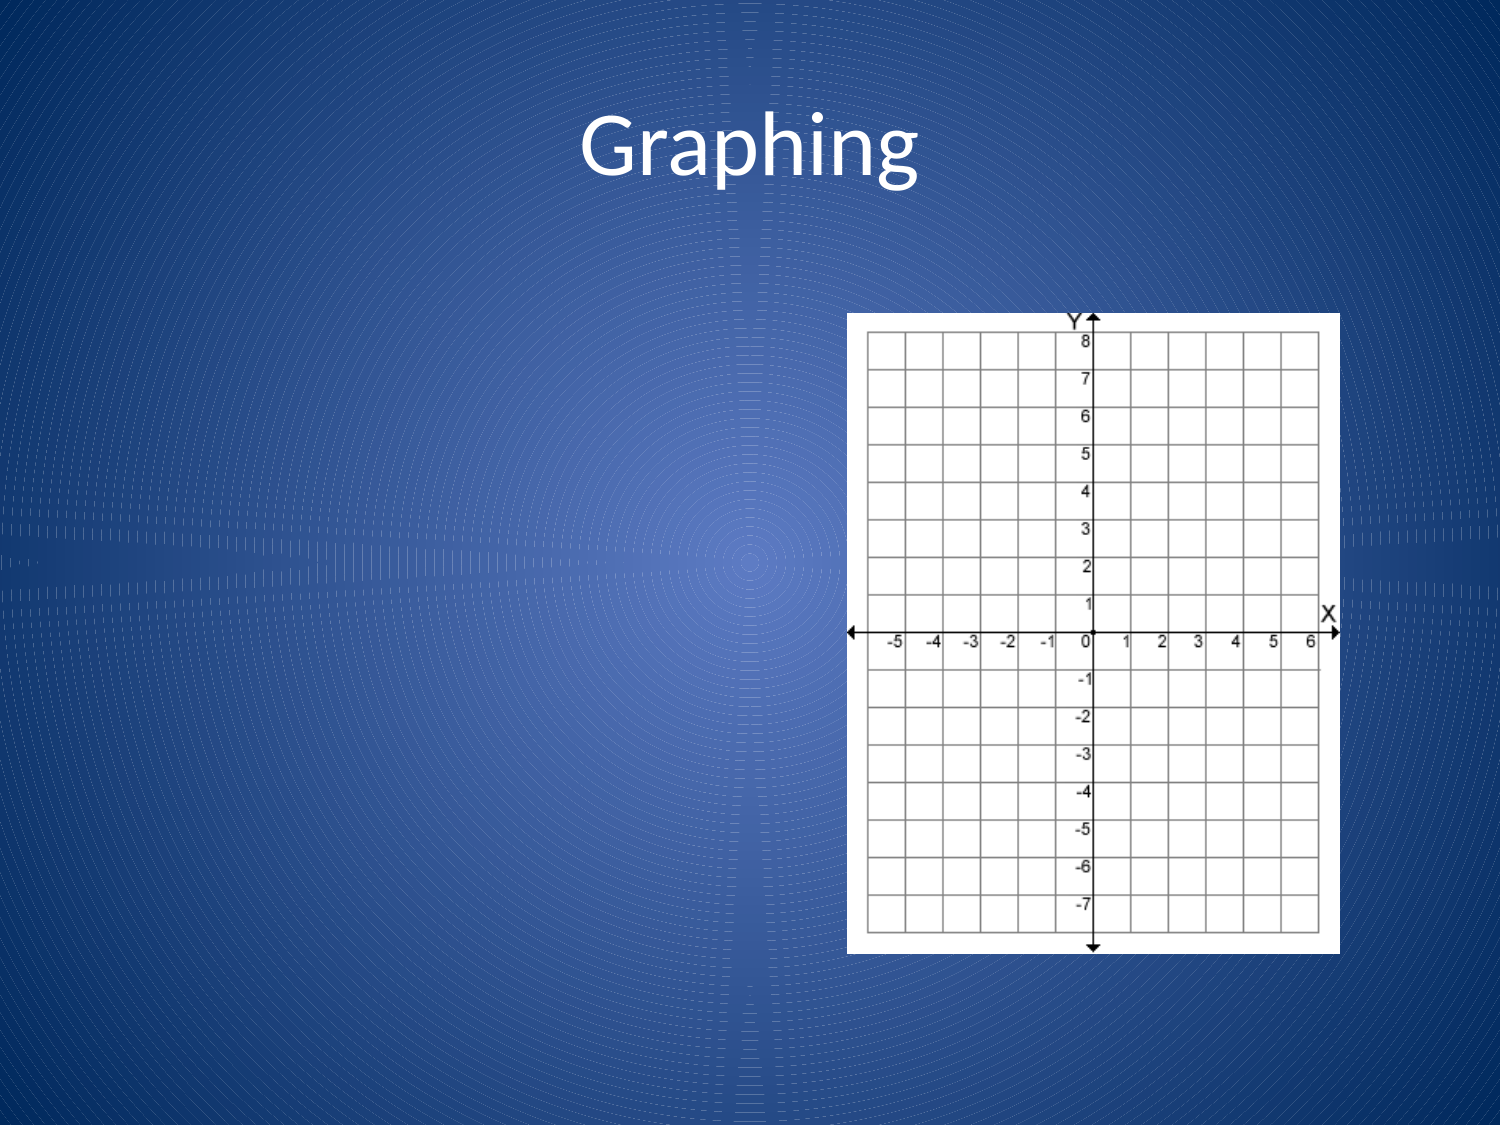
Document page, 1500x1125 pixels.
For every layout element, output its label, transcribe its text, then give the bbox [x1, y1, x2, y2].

title Graphing [75, 45, 1425, 233]
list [847, 313, 1340, 955]
